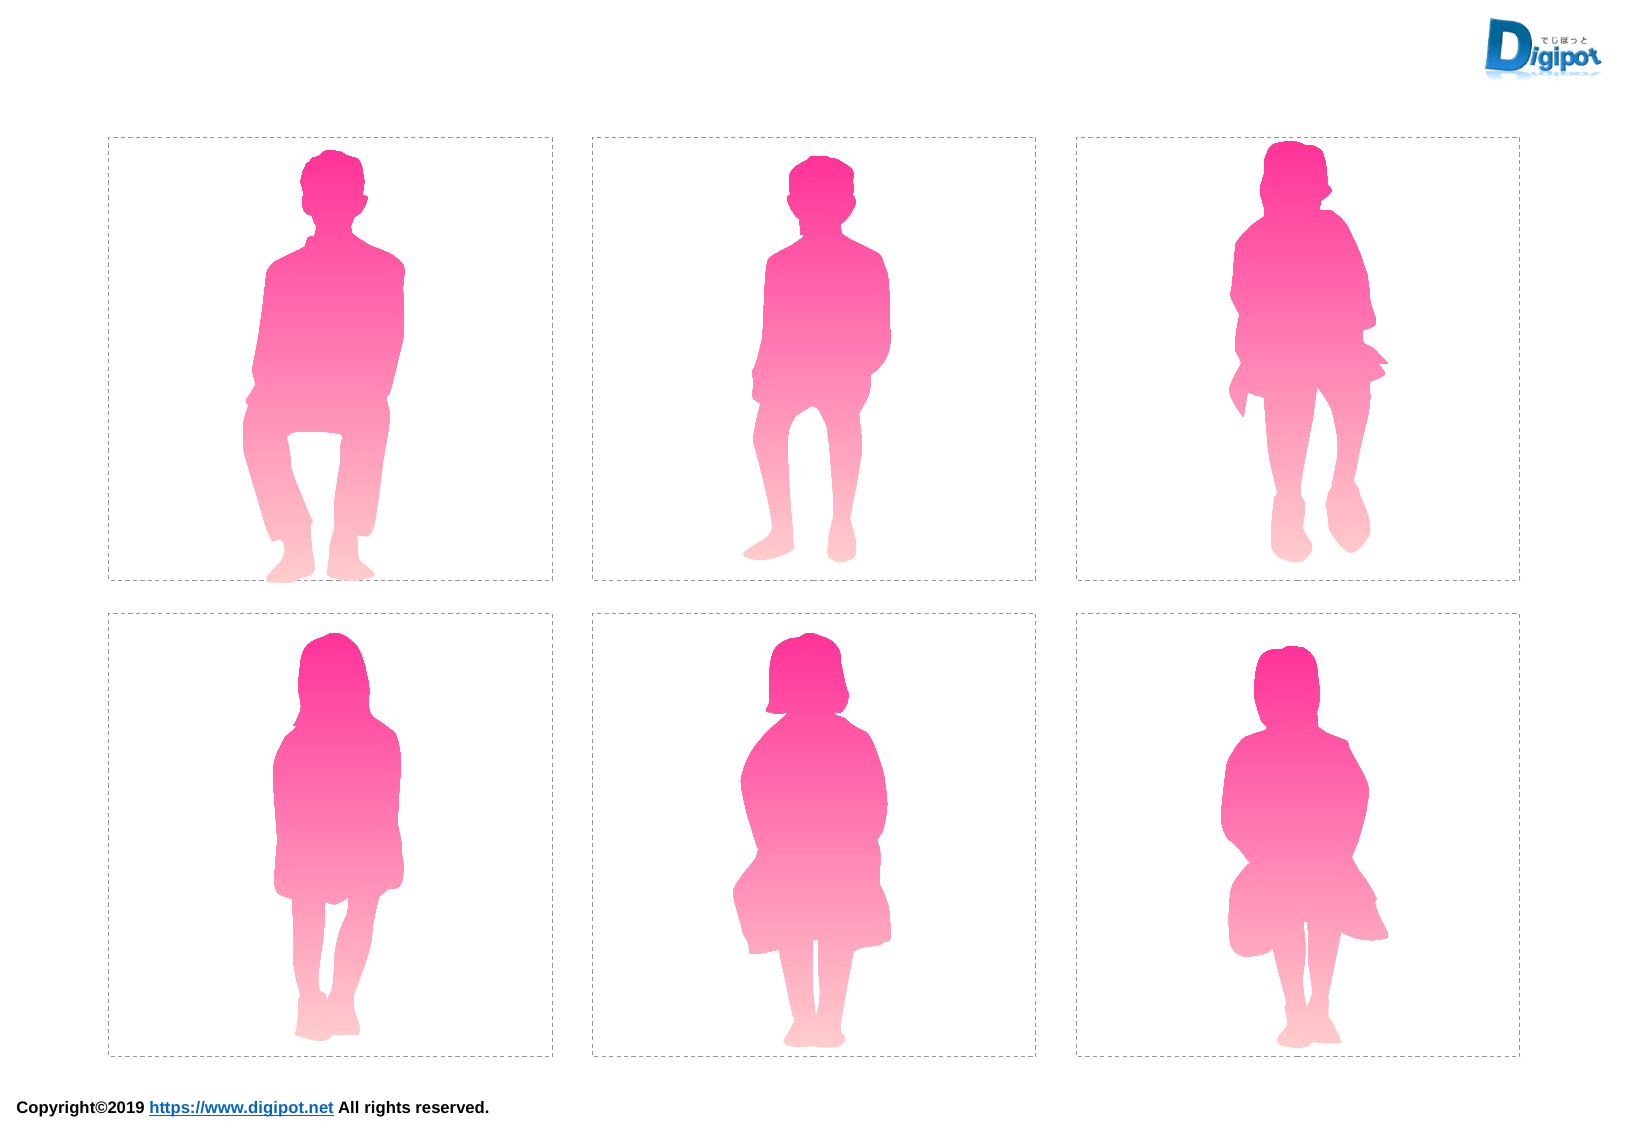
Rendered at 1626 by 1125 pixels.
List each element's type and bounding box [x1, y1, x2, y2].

picture [1485, 18, 1602, 82]
text_box [242, 150, 406, 584]
text_box [733, 632, 892, 1048]
text_box [1221, 646, 1389, 1048]
text_box [273, 632, 404, 1042]
text_box [1229, 140, 1389, 563]
text_box [743, 155, 892, 563]
